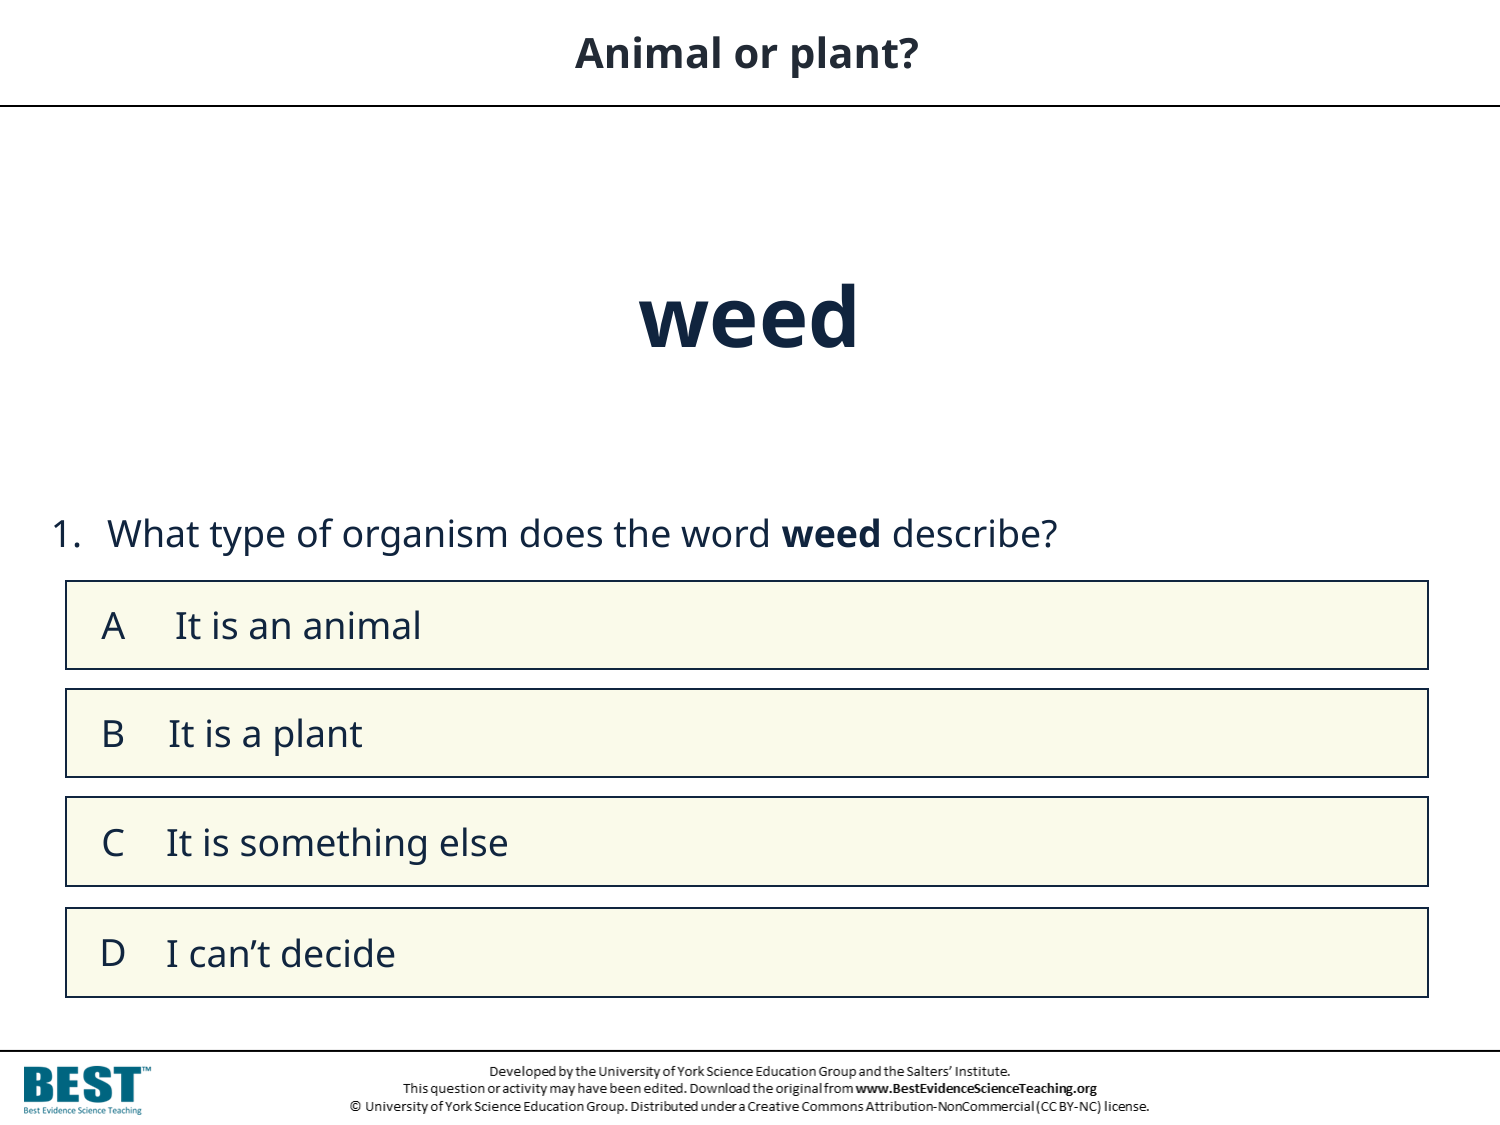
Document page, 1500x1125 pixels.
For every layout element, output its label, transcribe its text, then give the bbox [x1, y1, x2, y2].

picture [0, 105, 1500, 1125]
text_box Animal or plant? [23, 4, 1471, 99]
